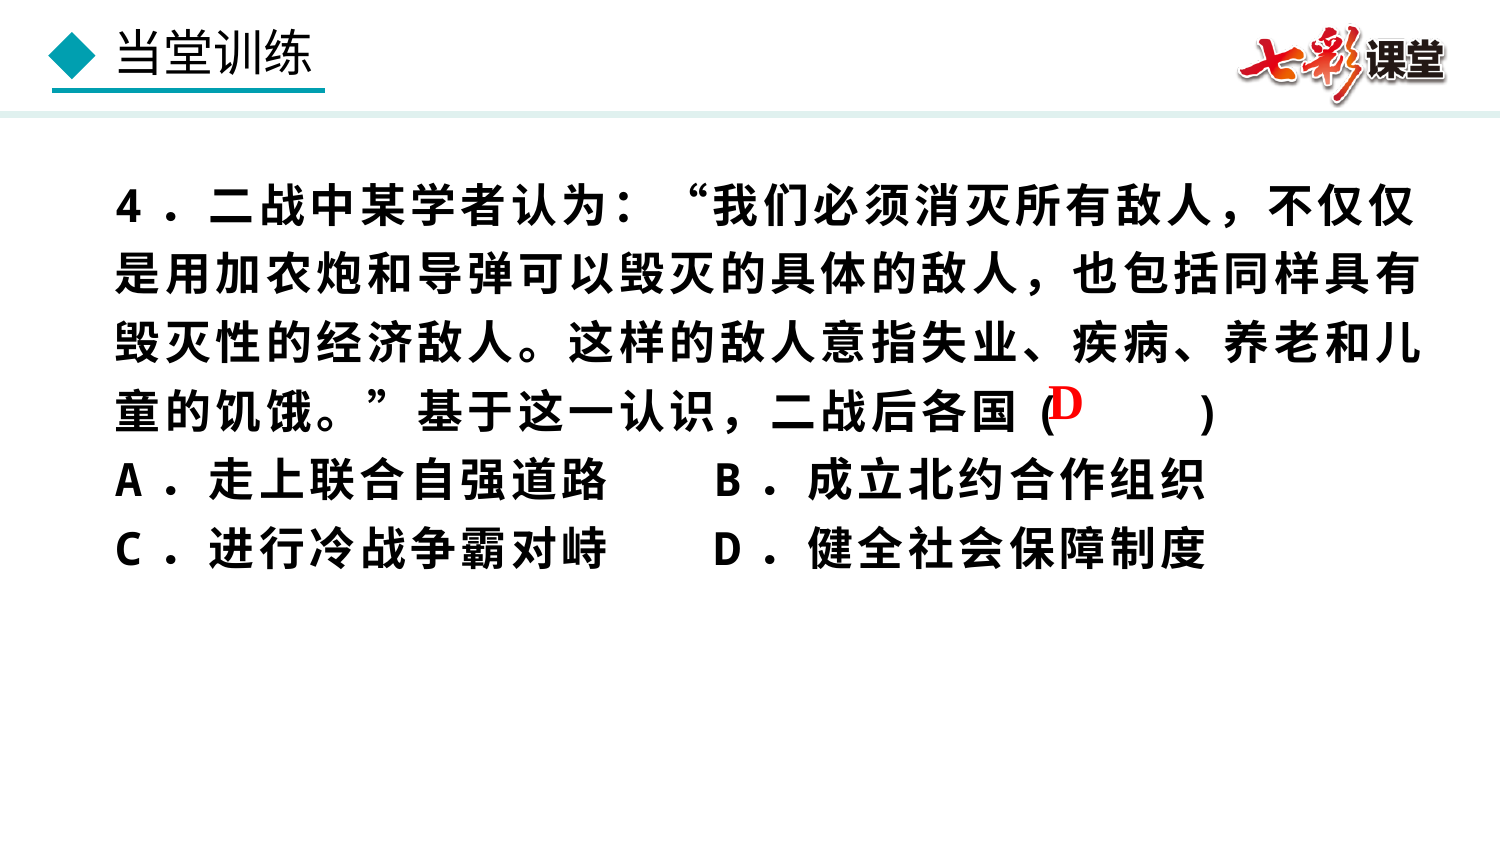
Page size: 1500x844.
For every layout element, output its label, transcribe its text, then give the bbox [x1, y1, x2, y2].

picture [1234, 20, 1451, 108]
title 4．二战中某学者认为：“我们必须消灭所有敌人，不仅仅是用加农炮和导弹可以毁灭的具体的敌人，也包括同样具有毁灭性的经济敌人。这样的敌人意指失业、疾病、养老和儿童的饥饿。”基于这一认识，二战后各国( ) A．走上联合自强道路 B．成立北约合作组织 C．进行冷战争霸对峙 D．健全社会保障制度 [100, 155, 1483, 571]
text_box D [1033, 361, 1108, 437]
